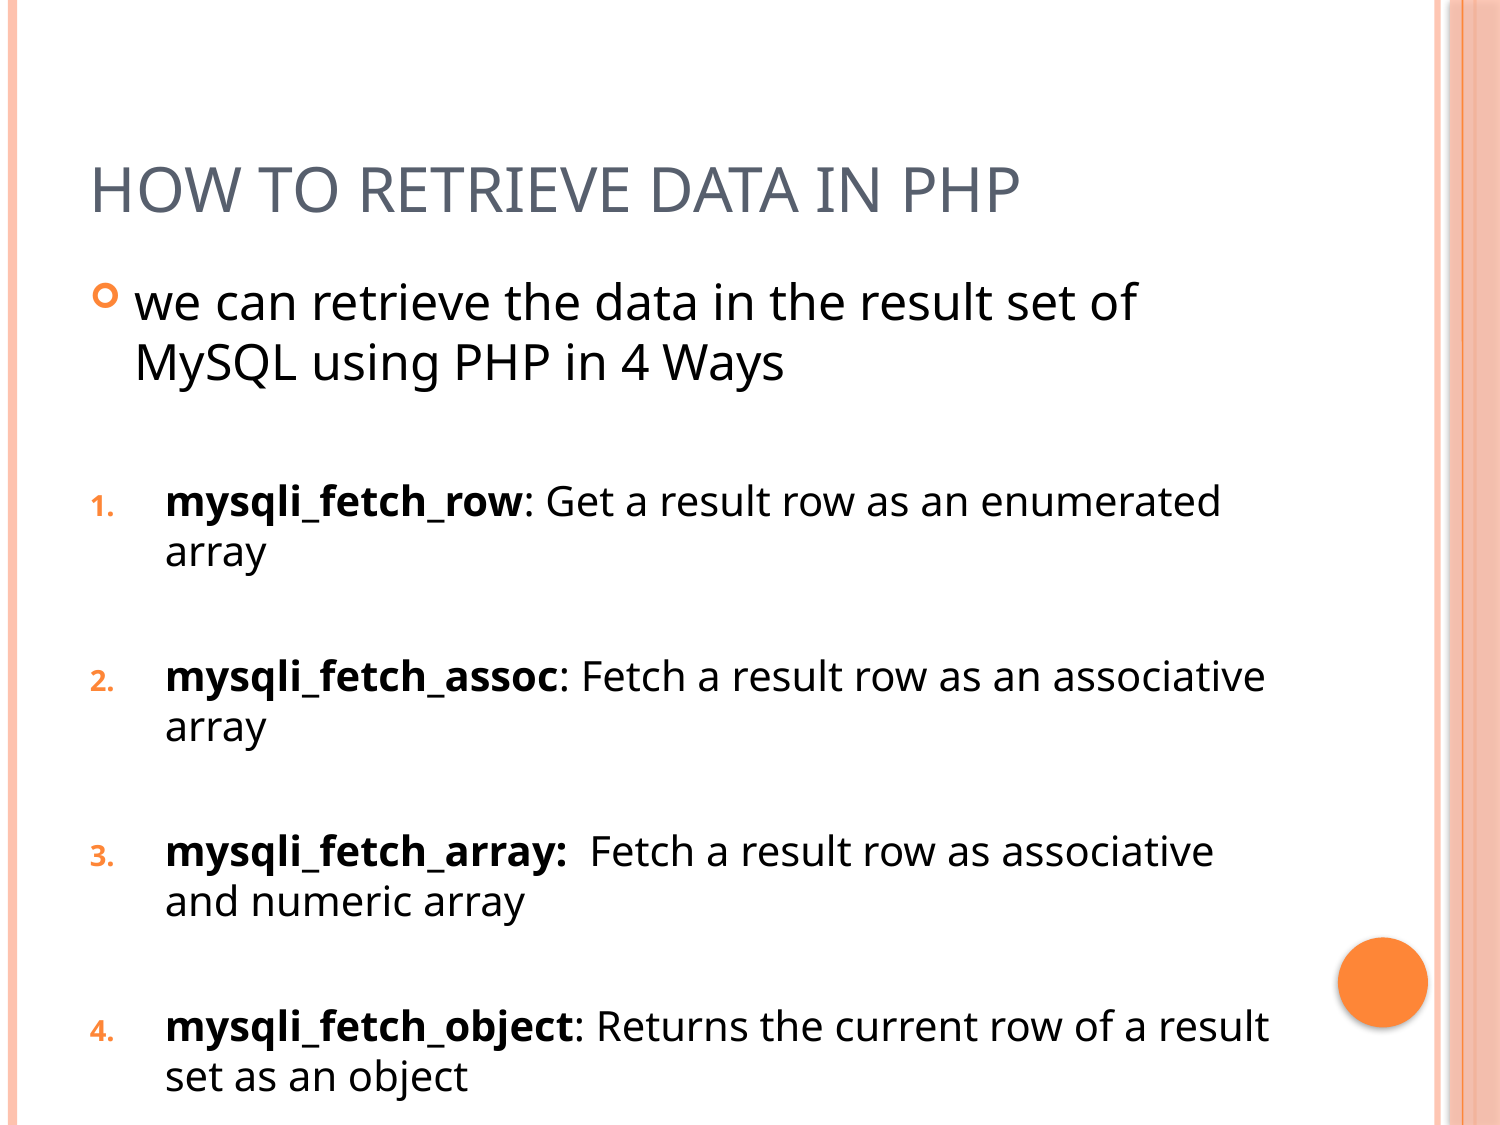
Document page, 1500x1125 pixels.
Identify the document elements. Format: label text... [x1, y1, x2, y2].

title How to retrieve data in php [75, 45, 1300, 233]
list we can retrieve the data in the result set of MySQL using PHP in 4 Ways mysqli_fetch_row: Get a result row as an enumerated array mysqli_fetch_assoc: Fetch a result row as an associative array mysqli_fetch_array: Fetch a result row as associative and numeric array mysqli_fetch_object: Returns the current row of a result set as an object [75, 262, 1300, 1062]
